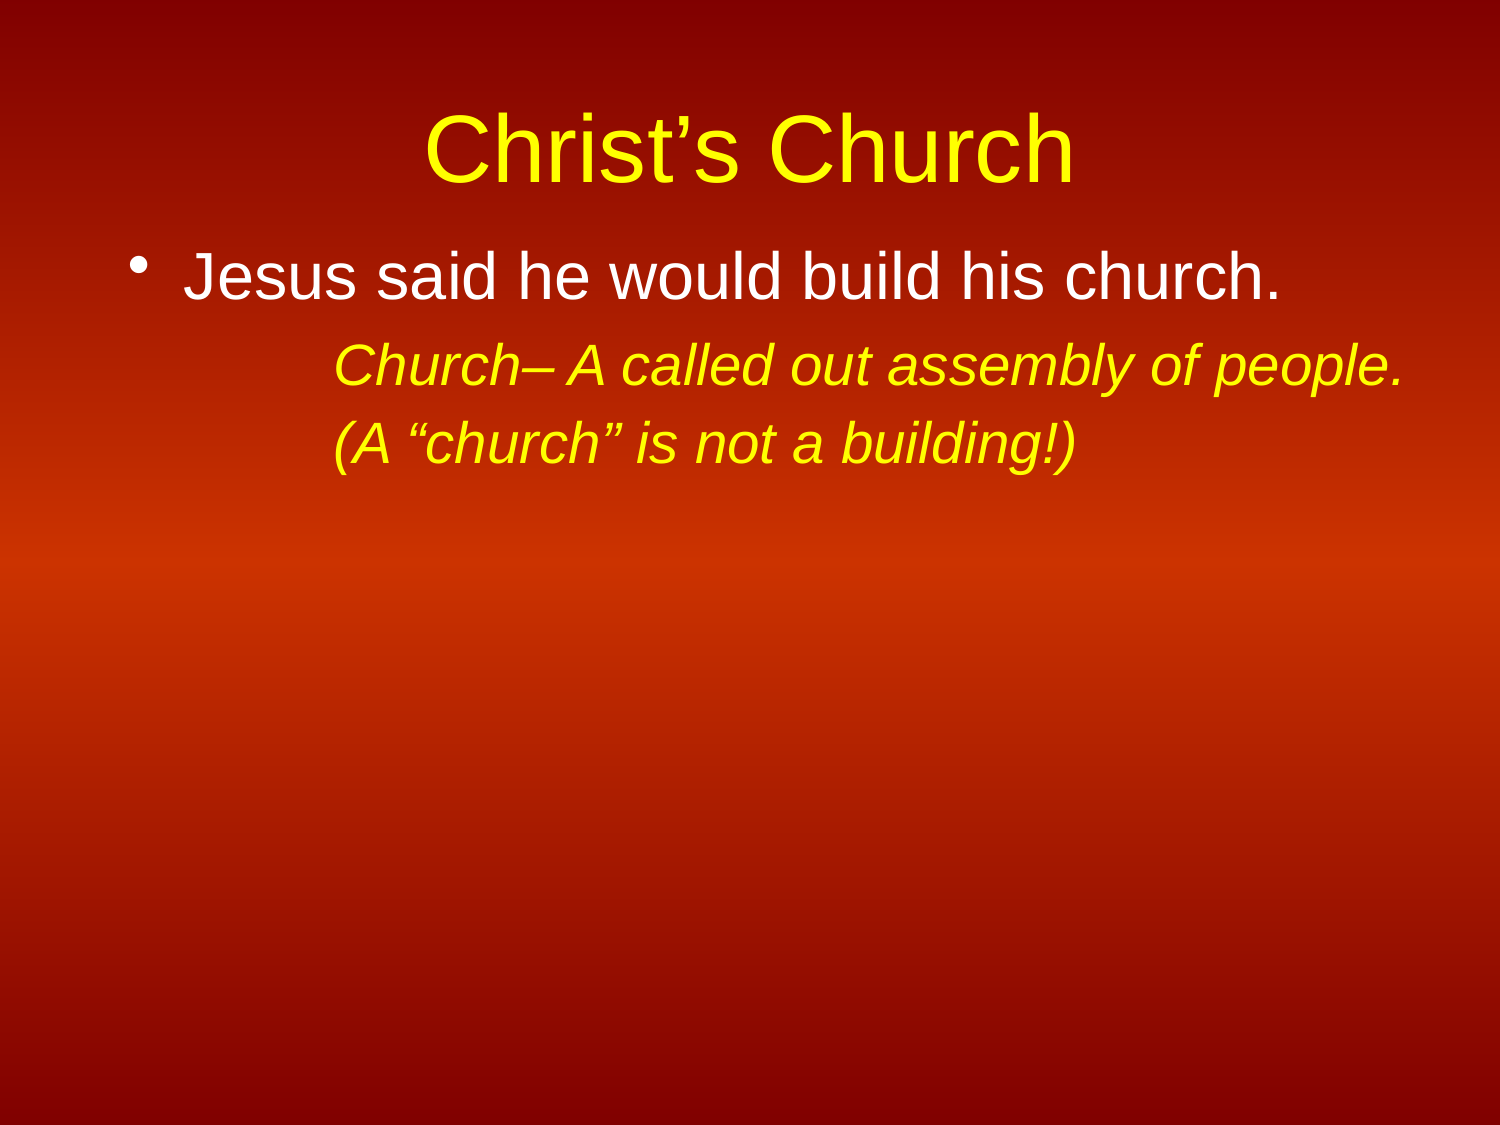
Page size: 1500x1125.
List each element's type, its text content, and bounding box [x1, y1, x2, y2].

list Jesus said he would build his church. Church– A called out assembly of people. (A “church” is not a building!) [112, 224, 1463, 1088]
title Christ’s Church [37, 50, 1463, 238]
